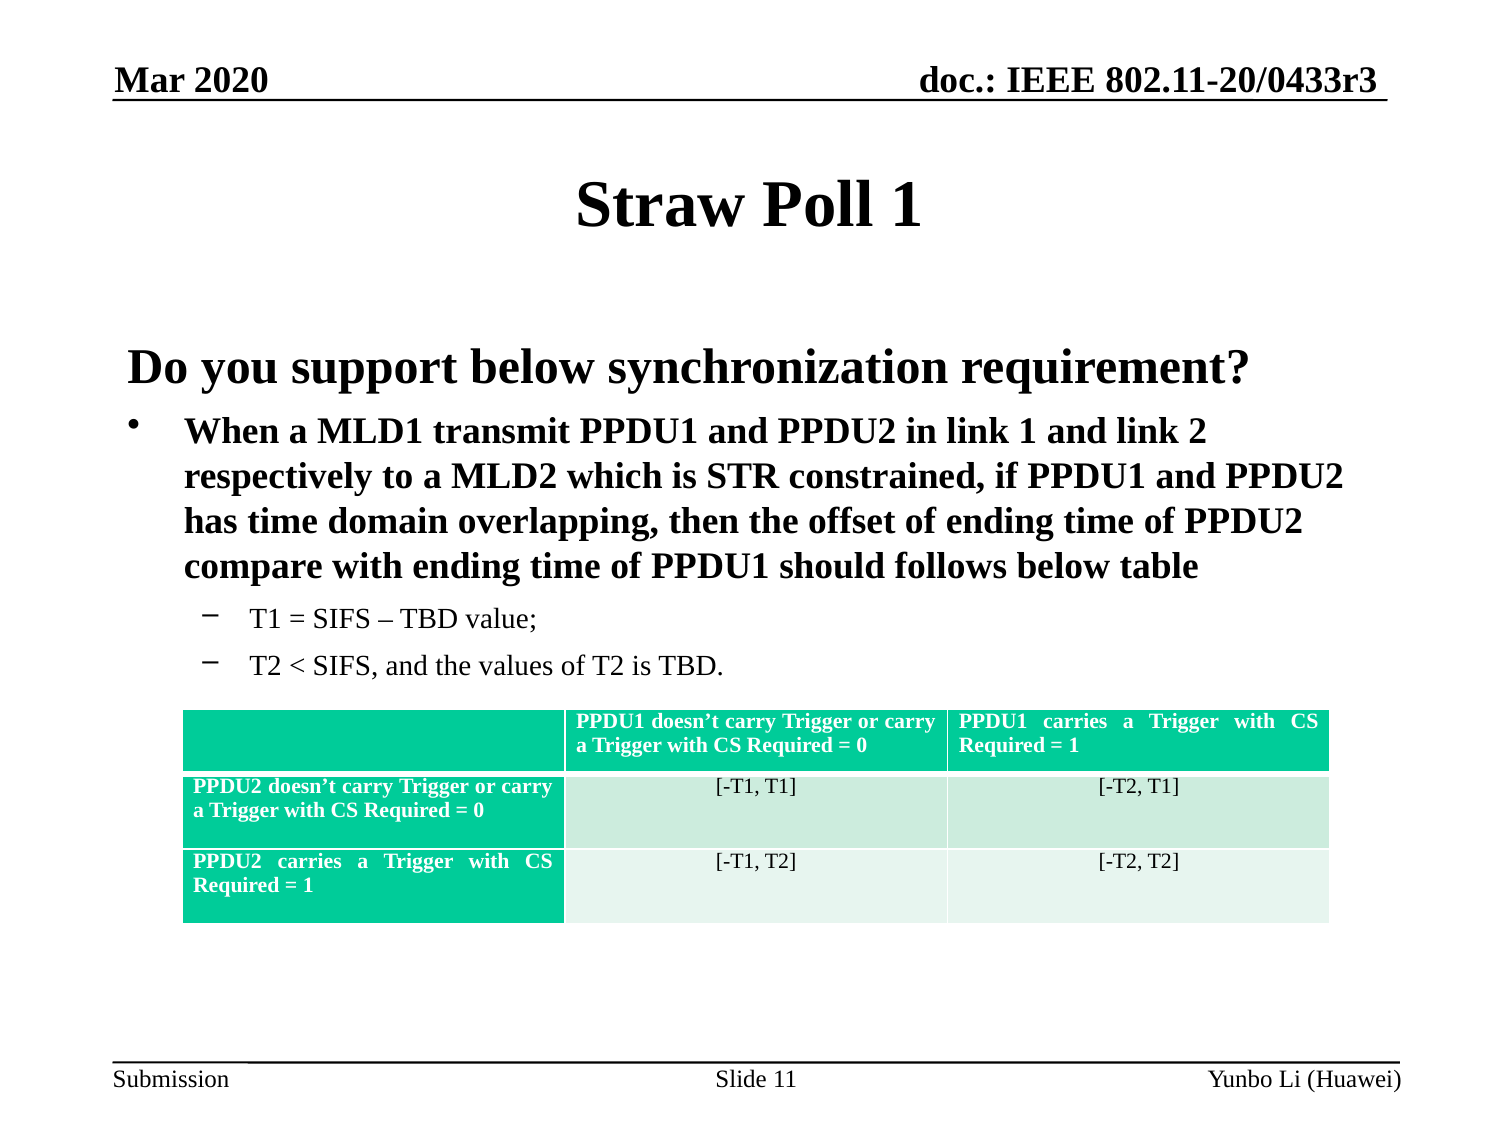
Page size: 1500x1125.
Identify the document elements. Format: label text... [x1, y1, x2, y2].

list Do you support below synchronization requirement? When a MLD1 transmit PPDU1 and PPDU2 in link 1 and link 2 respectively to a MLD2 which is STR constrained, if PPDU1 and PPDU2 has time domain overlapping, then the offset of ending time of PPDU2 compare with ending time of PPDU1 should follows below table T1 = SIFS – TBD value; T2 < SIFS, and the values of T2 is TBD. Yes No Abstain [112, 326, 1402, 1002]
table_cell [-T2, T1] [948, 777, 1329, 848]
title Straw Poll 1 [112, 112, 1388, 288]
table_cell [-T1, T1] [566, 777, 947, 848]
table_cell [-T1, T2] [566, 850, 947, 923]
slide_number Slide 11 [712, 1061, 800, 1093]
table_header [183, 710, 564, 771]
table_cell PPDU2 carries a Trigger with CS Required = 1 [183, 850, 564, 923]
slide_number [114, 54, 271, 101]
footer Yunbo Li (Huawei) [1204, 1061, 1402, 1093]
table_header PPDU1 carries a Trigger with CS Required = 1 [948, 710, 1329, 771]
table_cell PPDU2 doesn’t carry Trigger or carry a Trigger with CS Required = 0 [183, 777, 564, 848]
table_header PPDU1 doesn’t carry Trigger or carry a Trigger with CS Required = 0 [566, 710, 947, 771]
table_cell [-T2, T2] [948, 850, 1329, 923]
